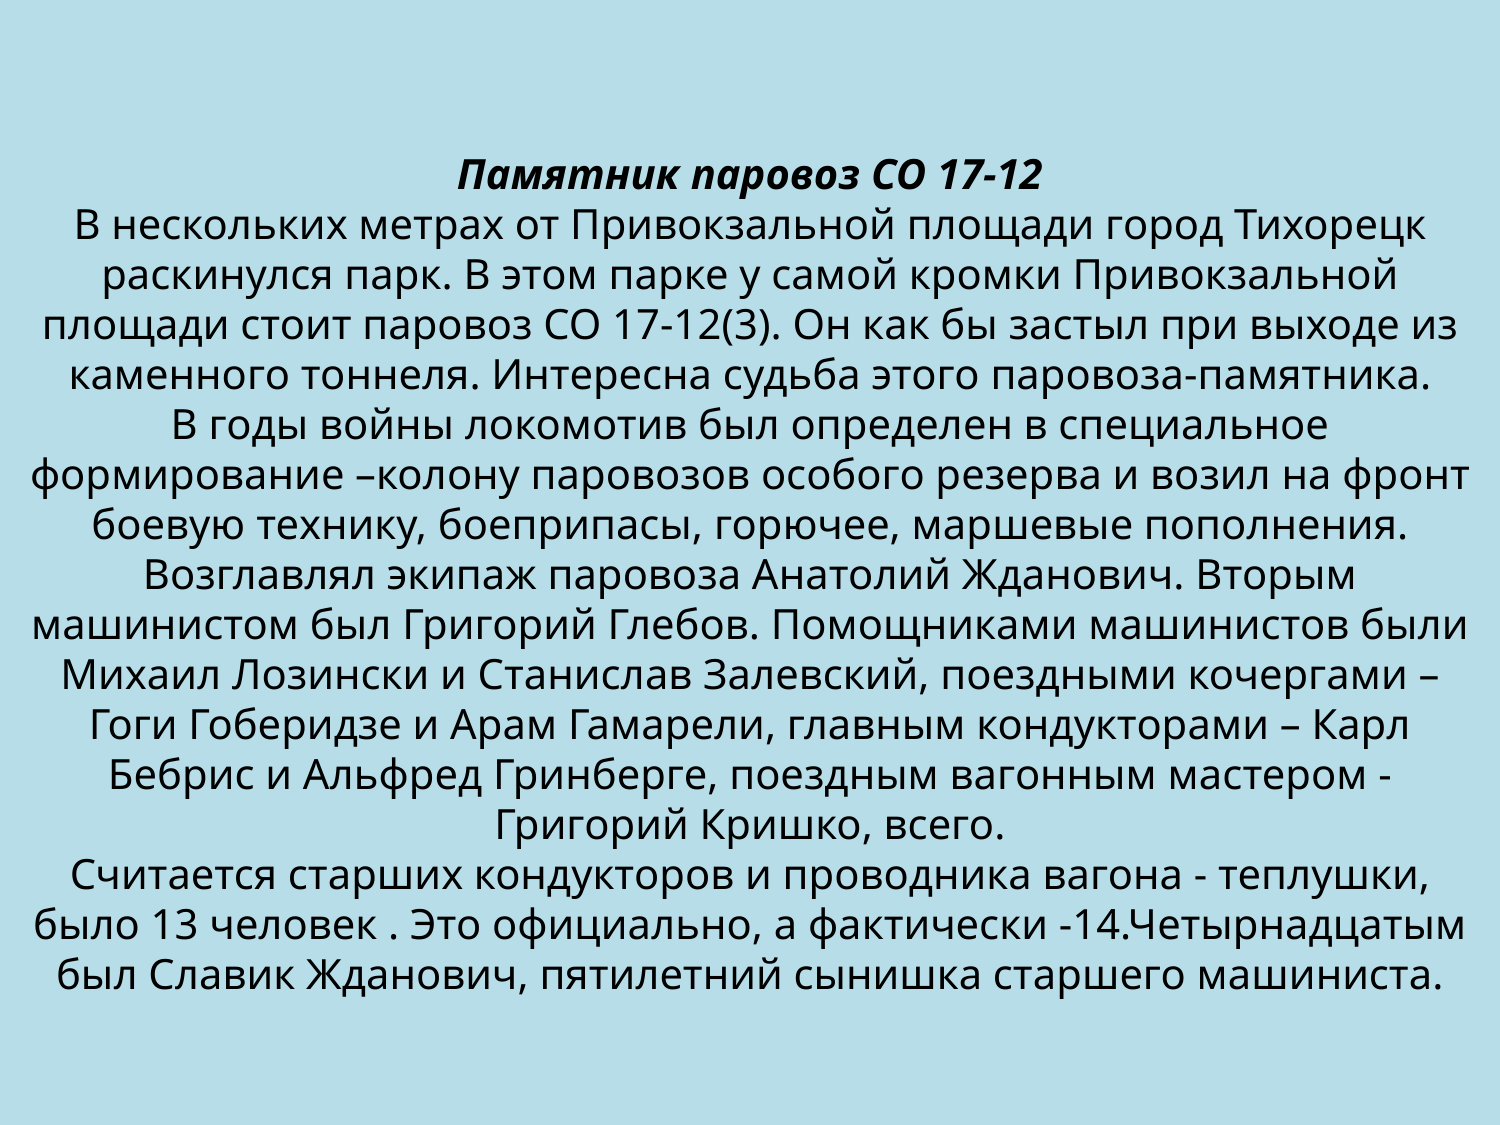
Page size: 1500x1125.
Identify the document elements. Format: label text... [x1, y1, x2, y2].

text_box Памятник паровоз СО 17-12 В нескольких метрах от Привокзальной площади город Тихорецк раскинулся парк. В этом парке у самой кромки Привокзальной площади стоит паровоз СО 17-12(3). Он как бы застыл при выходе из каменного тоннеля. Интересна судьба этого паровоза-памятника. В годы войны локомотив был определен в специальное формирование –колону паровозов особого резерва и возил на фронт боевую технику, боеприпасы, горючее, маршевые пополнения. Возглавлял экипаж паровоза Анатолий Жданович. Вторым машинистом был Григорий Глебов. Помощниками машинистов были Михаил Лозински и Станислав Залевский, поездными кочергами – Гоги Гоберидзе и Арам Гамарели, главным кондукторами – Карл Бебрис и Альфред Гринберге, поездным вагонным мастером - Григорий Кришко, всего. Считается старших кондукторов и проводника вагона - теплушки, было 13 человек . Это официально, а фактически -14.Четырнадцатым был Славик Жданович, пятилетний сынишка старшего машиниста. [0, 126, 1500, 999]
